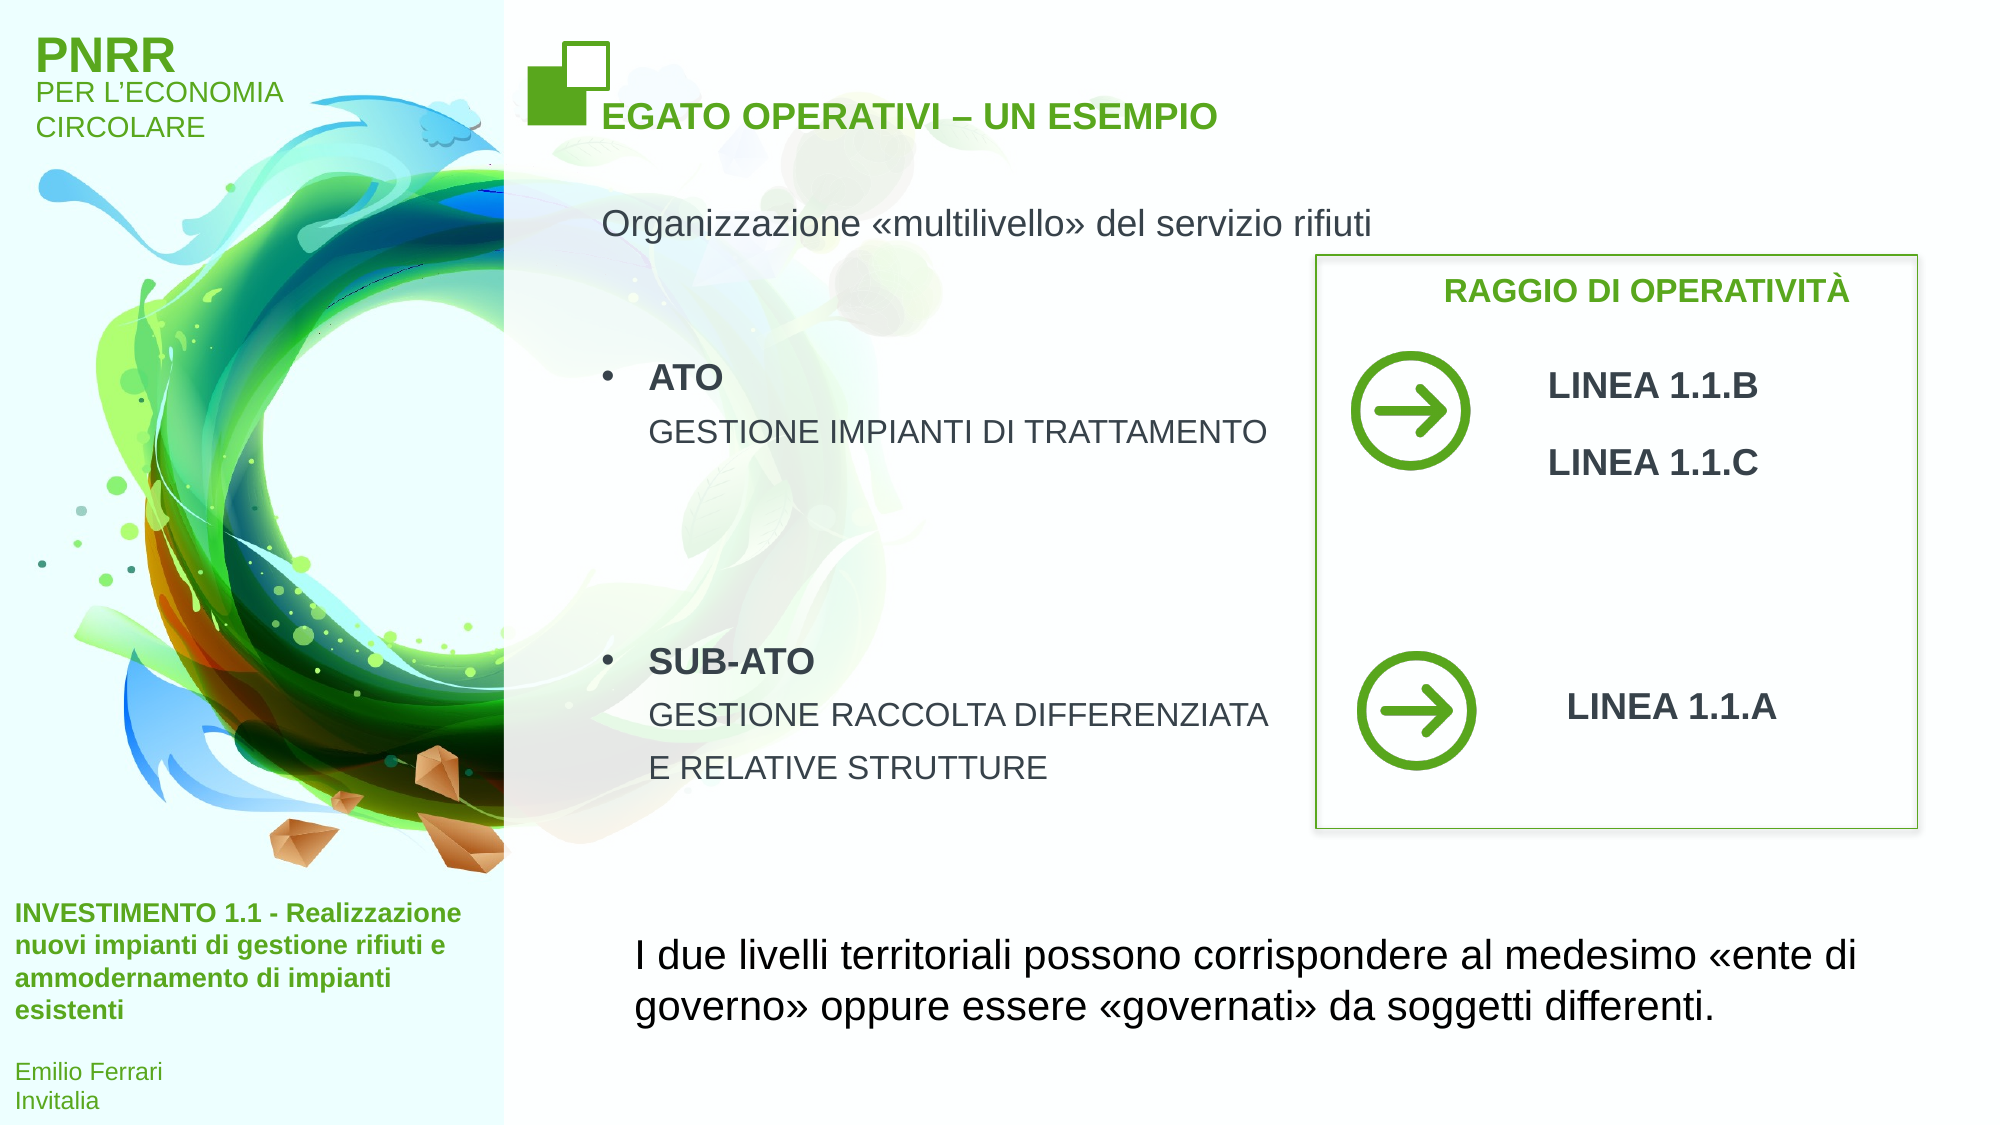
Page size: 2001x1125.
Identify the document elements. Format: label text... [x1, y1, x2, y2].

picture [1341, 634, 1493, 786]
text_box INVESTIMENTO 1.1 - Realizzazione nuovi impianti di gestione rifiuti e ammodernamento di impianti esistenti Emilio Ferrari Invitalia [0, 887, 498, 1123]
text_box [562, 41, 610, 91]
picture [1335, 335, 1486, 486]
list Organizzazione «multilivello» del servizio rifiuti ATO gestione impianti di trattamento SUB-ATO GESTIONE RACCOLTA DIFFERENZIATA E RELATIVE STRUTTURE [586, 184, 1493, 870]
text_box [526, 64, 589, 128]
picture [0, 0, 503, 1125]
title EGATO OPERATIVI – UN ESEMPIO [586, 84, 1704, 167]
text_box [1315, 254, 1918, 829]
text_box I due livelli territoriali possono corrispondere al medesimo «ente di governo» oppure essere «governati» da soggetti differenti. [619, 920, 1893, 1036]
text_box RAGGIO DI OPERATIVITÀ [1401, 261, 1893, 317]
